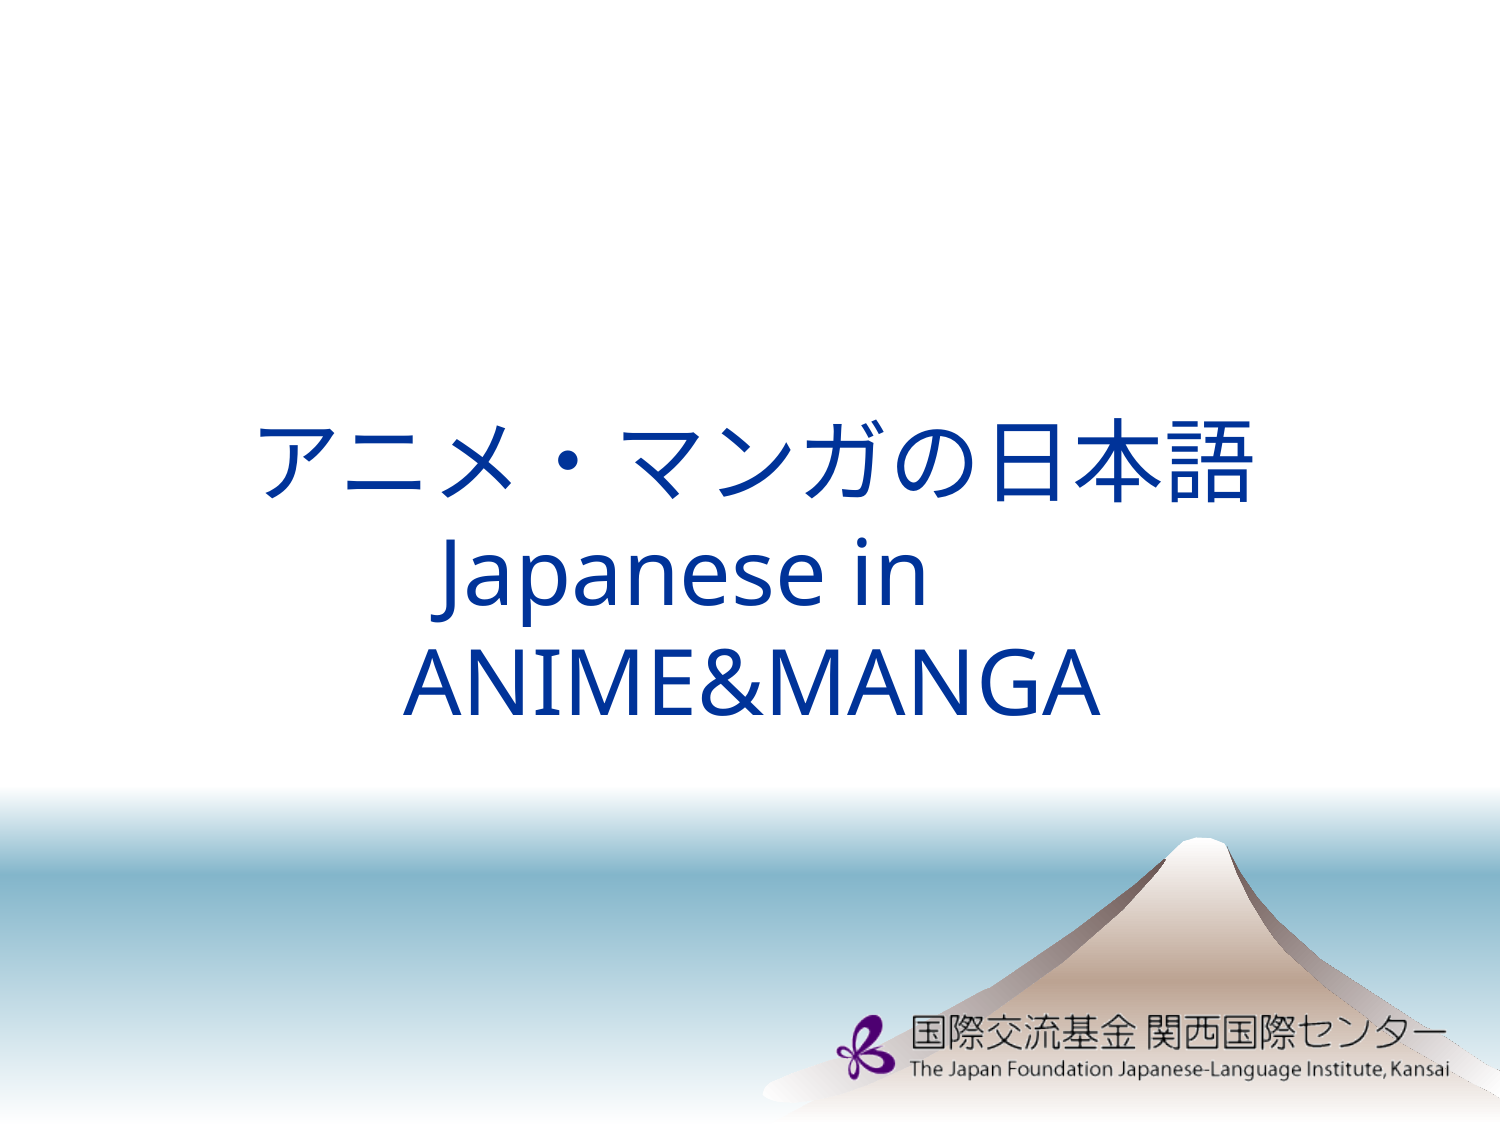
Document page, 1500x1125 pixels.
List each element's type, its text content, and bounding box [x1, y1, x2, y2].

title アニメ・マンガの日本語 Japanese in ANIME&MANGA [218, 385, 1288, 752]
picture [812, 999, 1472, 1089]
